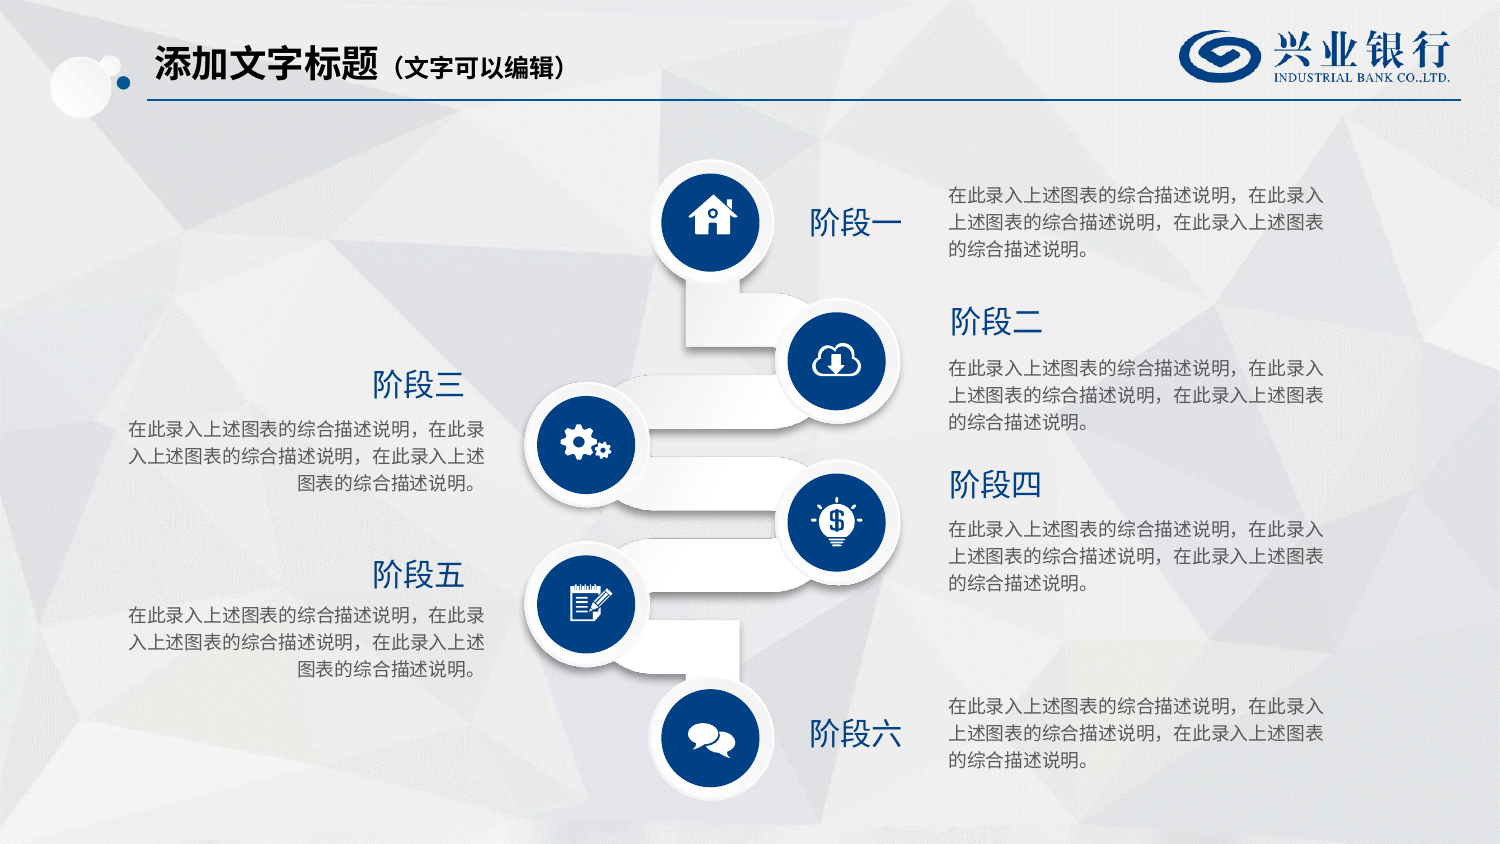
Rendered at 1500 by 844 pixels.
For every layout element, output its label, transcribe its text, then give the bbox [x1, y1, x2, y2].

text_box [570, 584, 613, 622]
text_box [524, 381, 651, 508]
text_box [524, 540, 651, 667]
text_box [648, 674, 775, 801]
text_box 在此录入上述图表的综合描述说明，在此录入上述图表的综合描述说明，在此录入上述图表的综合描述说明。 [112, 593, 467, 686]
text_box 在此录入上述图表的综合描述说明，在此录入上述图表的综合描述说明，在此录入上述图表的综合描述说明。 [955, 173, 1338, 266]
text_box 添加文字标题（文字可以编辑） [142, 34, 719, 91]
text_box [688, 194, 738, 235]
text_box 阶段三 [361, 359, 467, 407]
text_box 阶段二 [955, 296, 1056, 346]
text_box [648, 159, 775, 286]
text_box 在此录入上述图表的综合描述说明，在此录入上述图表的综合描述说明，在此录入上述图表的综合描述说明。 [955, 347, 1338, 439]
text_box 在此录入上述图表的综合描述说明，在此录入上述图表的综合描述说明，在此录入上述图表的综合描述说明。 [955, 684, 1338, 777]
text_box 在此录入上述图表的综合描述说明，在此录入上述图表的综合描述说明，在此录入上述图表的综合描述说明。 [955, 507, 1338, 600]
text_box 在此录入上述图表的综合描述说明，在此录入上述图表的综合描述说明，在此录入上述图表的综合描述说明。 [112, 407, 467, 500]
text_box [560, 424, 612, 460]
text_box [810, 496, 863, 547]
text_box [774, 297, 901, 424]
text_box 阶段五 [361, 550, 467, 593]
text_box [687, 722, 736, 759]
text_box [774, 459, 901, 586]
picture [0, 0, 1500, 844]
text_box 阶段四 [955, 459, 1055, 507]
